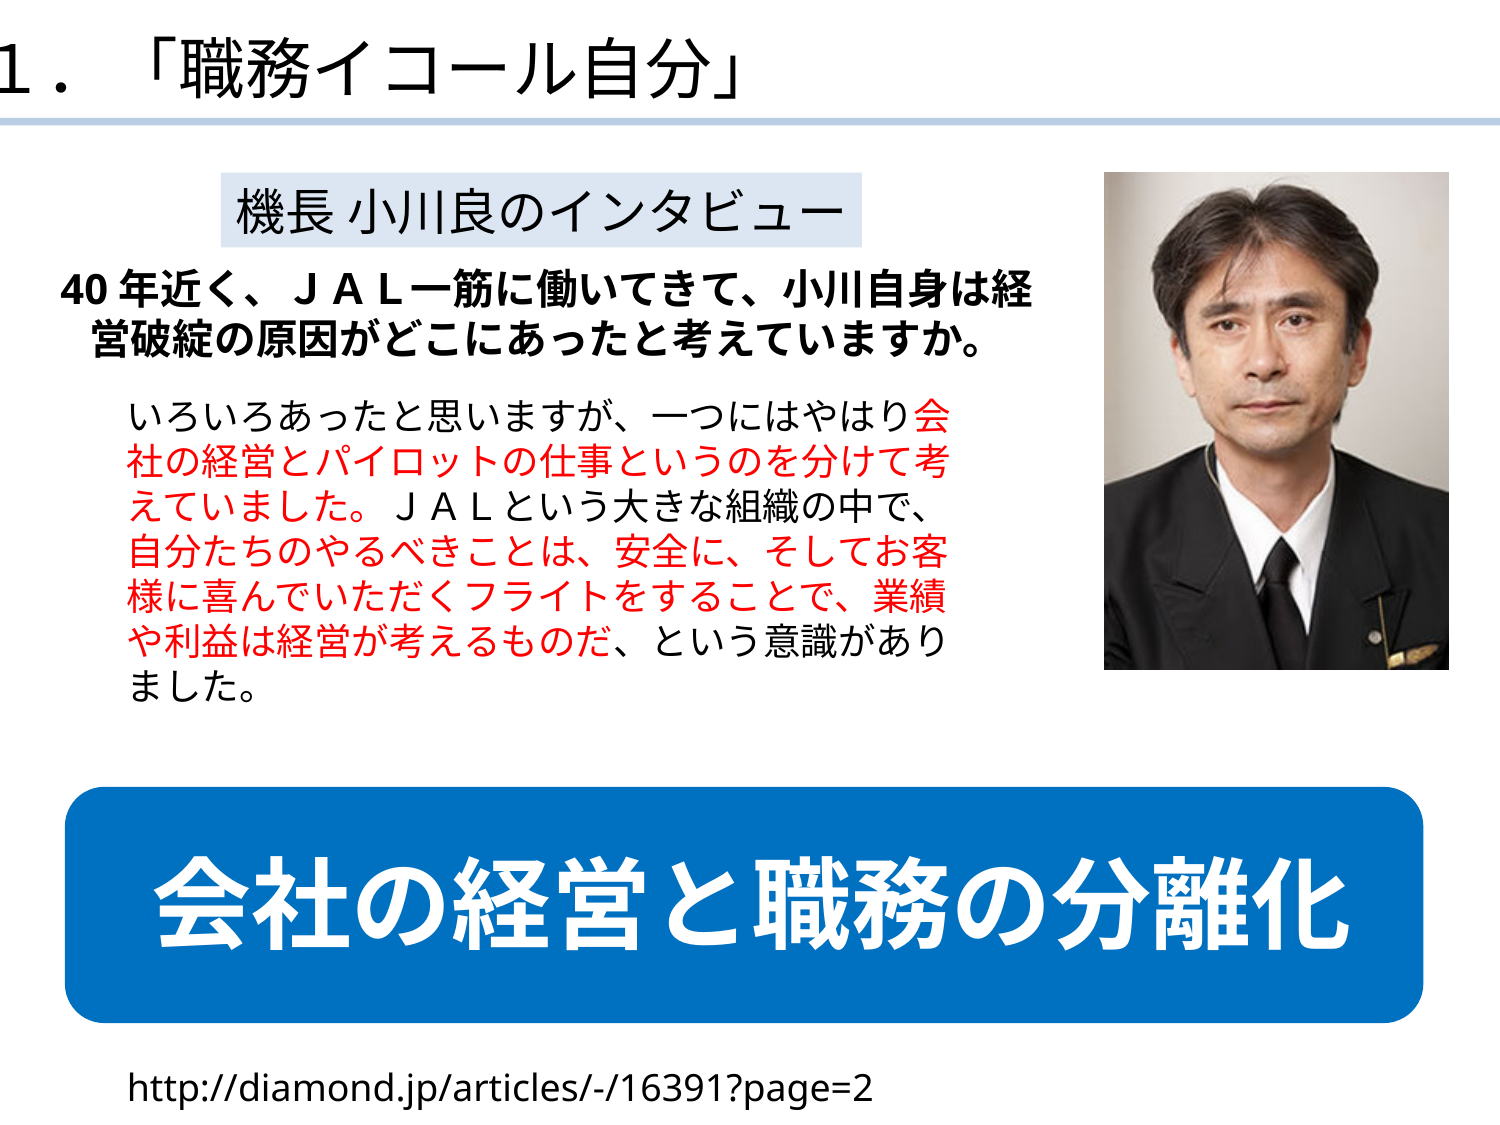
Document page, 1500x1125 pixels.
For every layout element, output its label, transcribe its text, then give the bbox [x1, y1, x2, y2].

text_box １．「職務イコール自分」 [0, 19, 794, 114]
text_box 機長 小川良のインタビュー [220, 172, 862, 248]
text_box 40年近く、ＪＡＬ一筋に働いてきて、小川自身は経営破綻の原因がどこにあったと考えていますか。 [41, 255, 1052, 371]
text_box http://diamond.jp/articles/-/16391?page=2 [112, 1057, 1247, 1117]
picture [1104, 172, 1449, 670]
text_box [0, 116, 1500, 127]
text_box いろいろあったと思いますが、一つにはやはり会社の経営とパイロットの仕事というのを分けて考えていました。ＪＡＬという大きな組織の中で、自分たちのやるべきことは、安全に、そしてお客様に喜んでいただくフライトをすることで、業績や利益は経営が考えるものだ、という意識がありました。 [112, 385, 987, 715]
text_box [64, 786, 1424, 1024]
